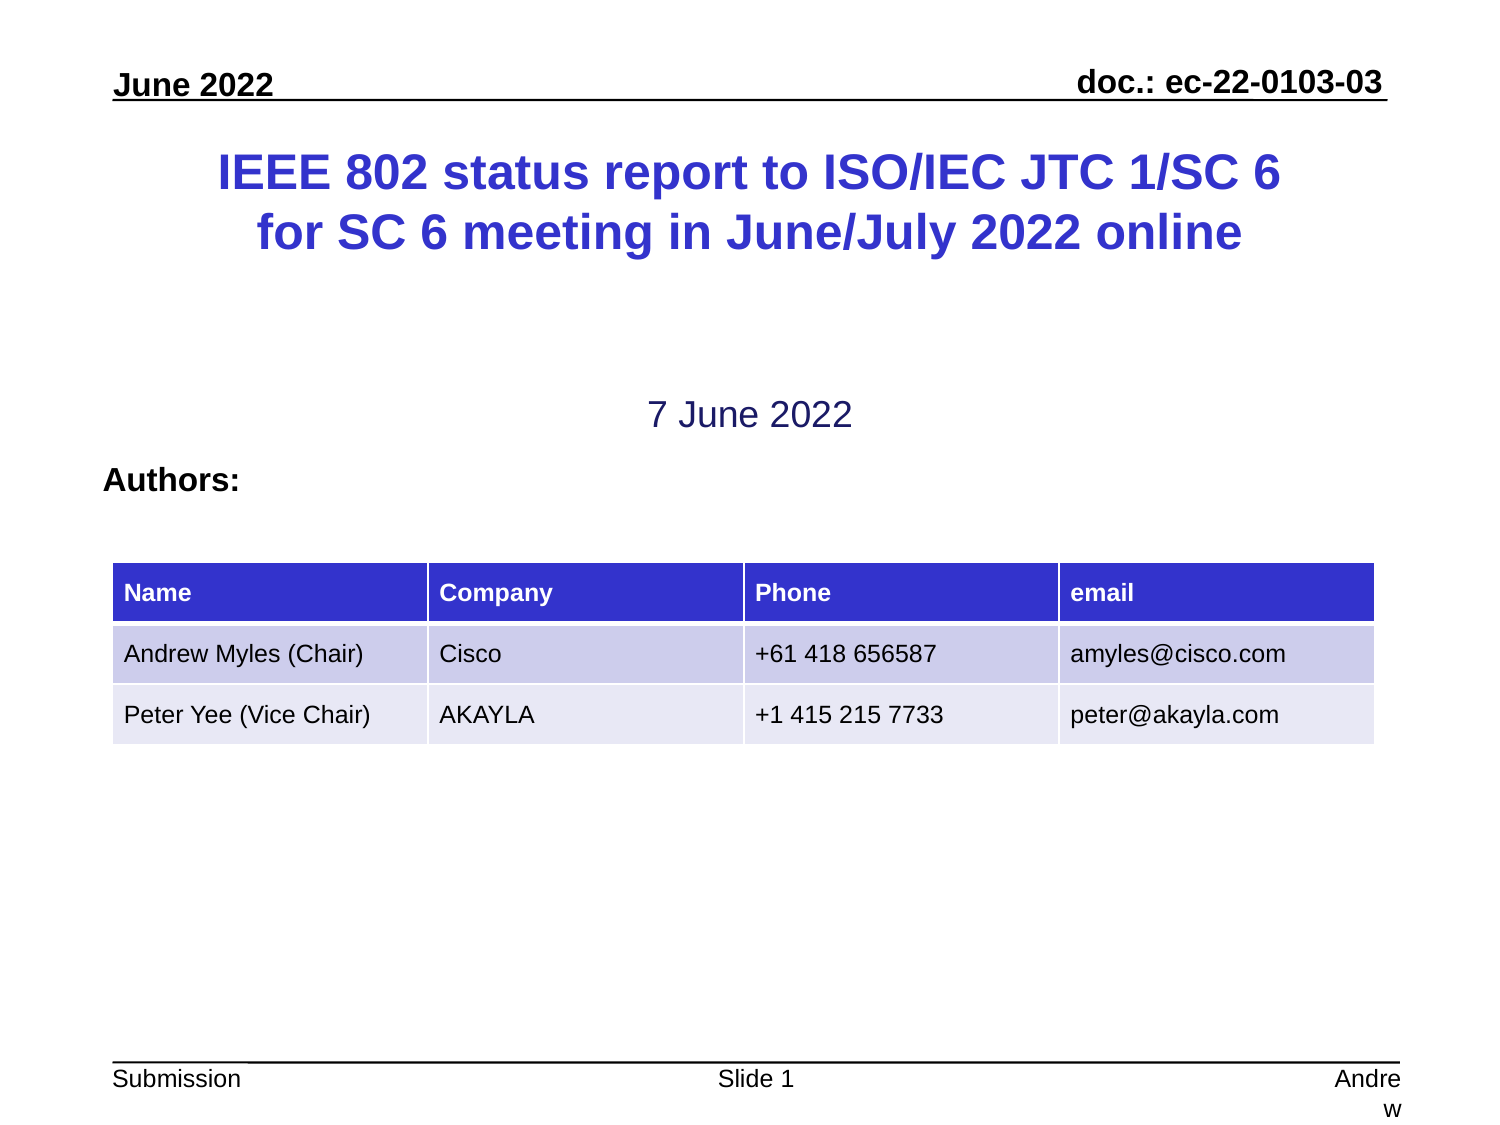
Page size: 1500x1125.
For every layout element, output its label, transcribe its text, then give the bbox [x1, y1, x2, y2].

table_header Phone [745, 563, 1058, 621]
slide_number Slide 1 [709, 1061, 803, 1093]
footer Andrew Myles, Cisco [1320, 1061, 1402, 1093]
table_cell Andrew Myles (Chair) [113, 626, 427, 683]
table_cell Peter Yee (Vice Chair) [113, 685, 427, 744]
table_cell +1 415 215 7733 [745, 685, 1058, 744]
table_cell Cisco [429, 626, 743, 683]
text_box Authors: [87, 450, 325, 513]
table_cell +61 418 656587 [745, 626, 1058, 683]
table_cell amyles@cisco.com [1060, 626, 1374, 683]
table_header email [1060, 563, 1374, 621]
table_header Company [429, 563, 743, 621]
table_header Name [113, 563, 427, 621]
title IEEE 802 status report to ISO/IEC JTC 1/SC 6 for SC 6 meeting in June/July 2022 online [112, 112, 1388, 288]
table_cell AKAYLA [429, 685, 743, 744]
list 7 June 2022 [112, 382, 1388, 445]
table_cell peter@akayla.com [1060, 685, 1374, 744]
